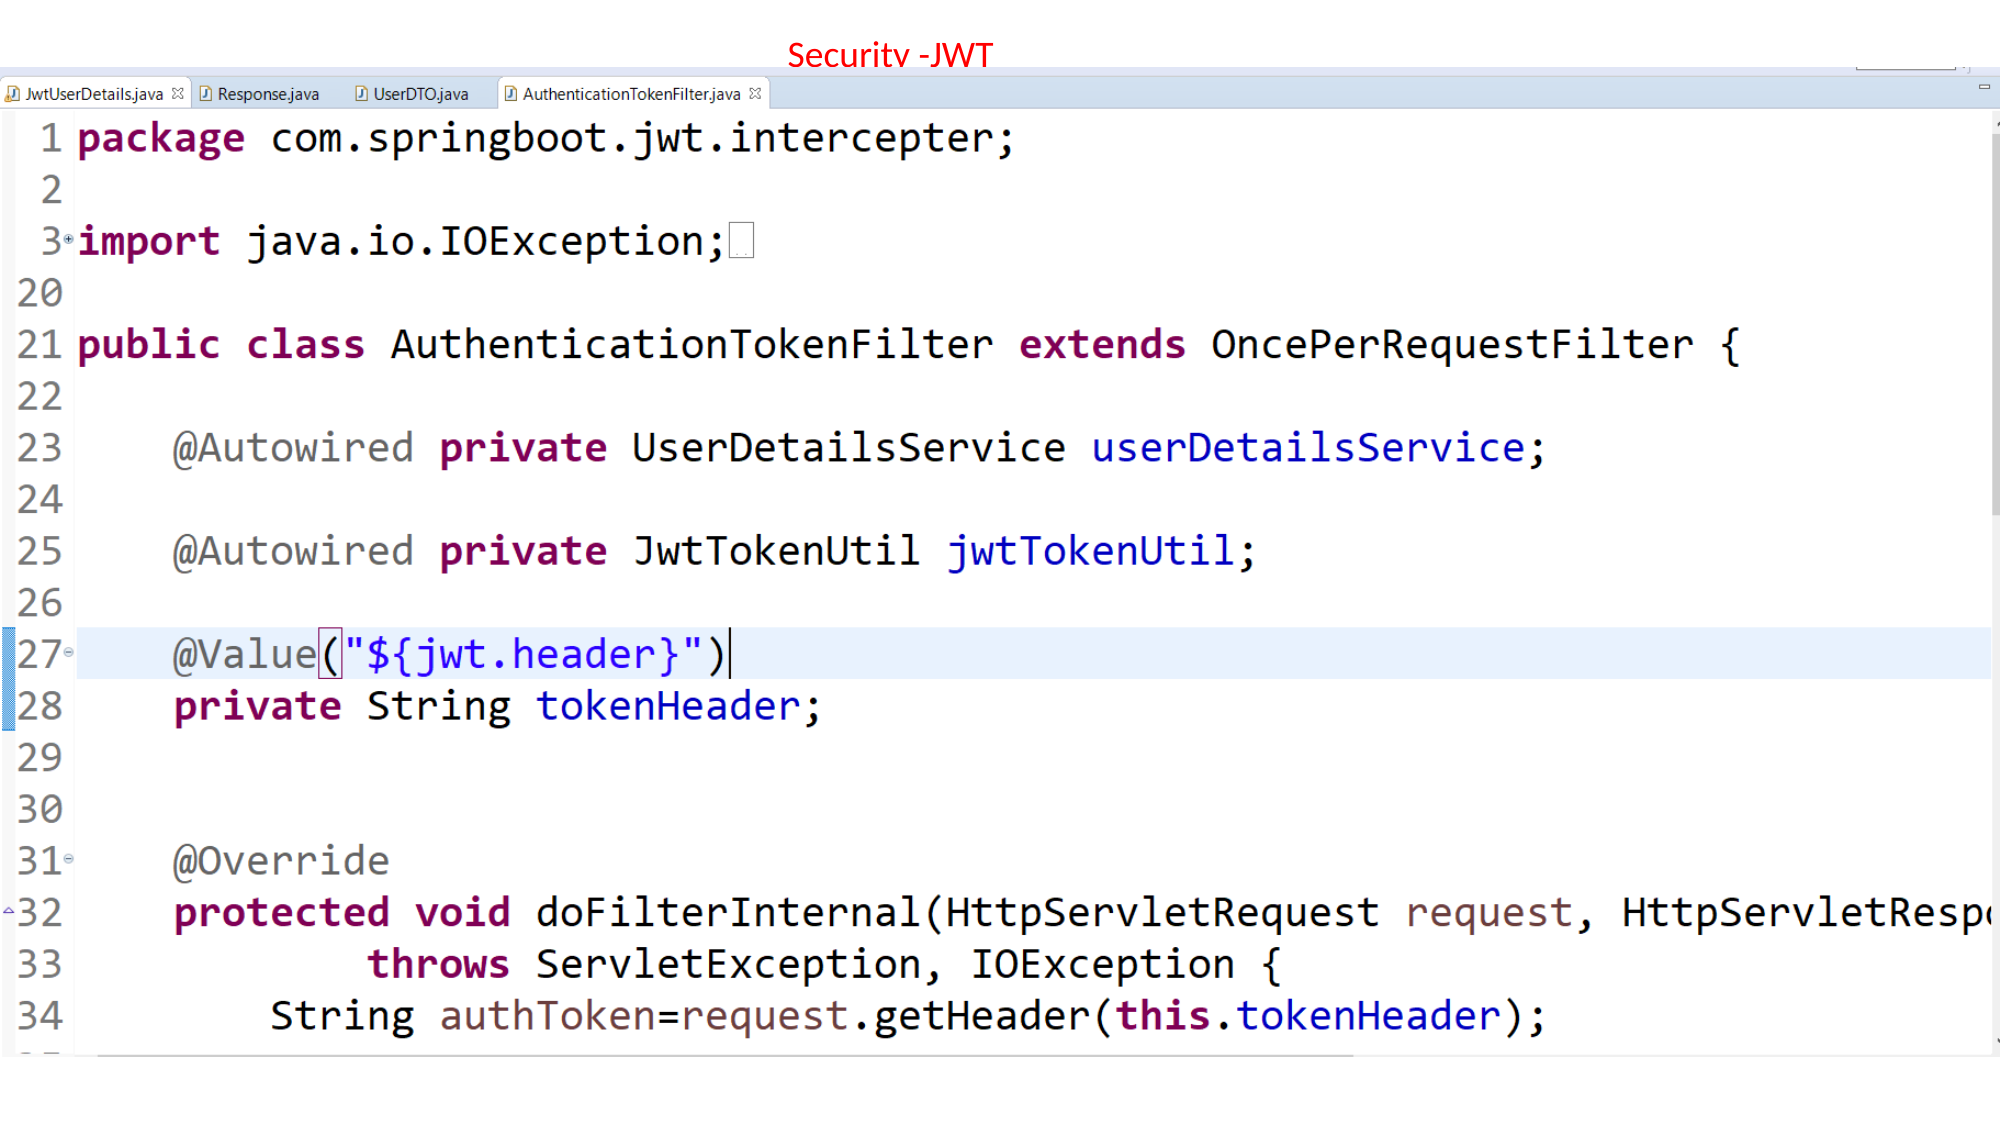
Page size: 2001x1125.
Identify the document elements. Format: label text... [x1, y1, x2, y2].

text_box Security -JWT [368, 16, 1413, 67]
picture [0, 67, 2000, 1057]
